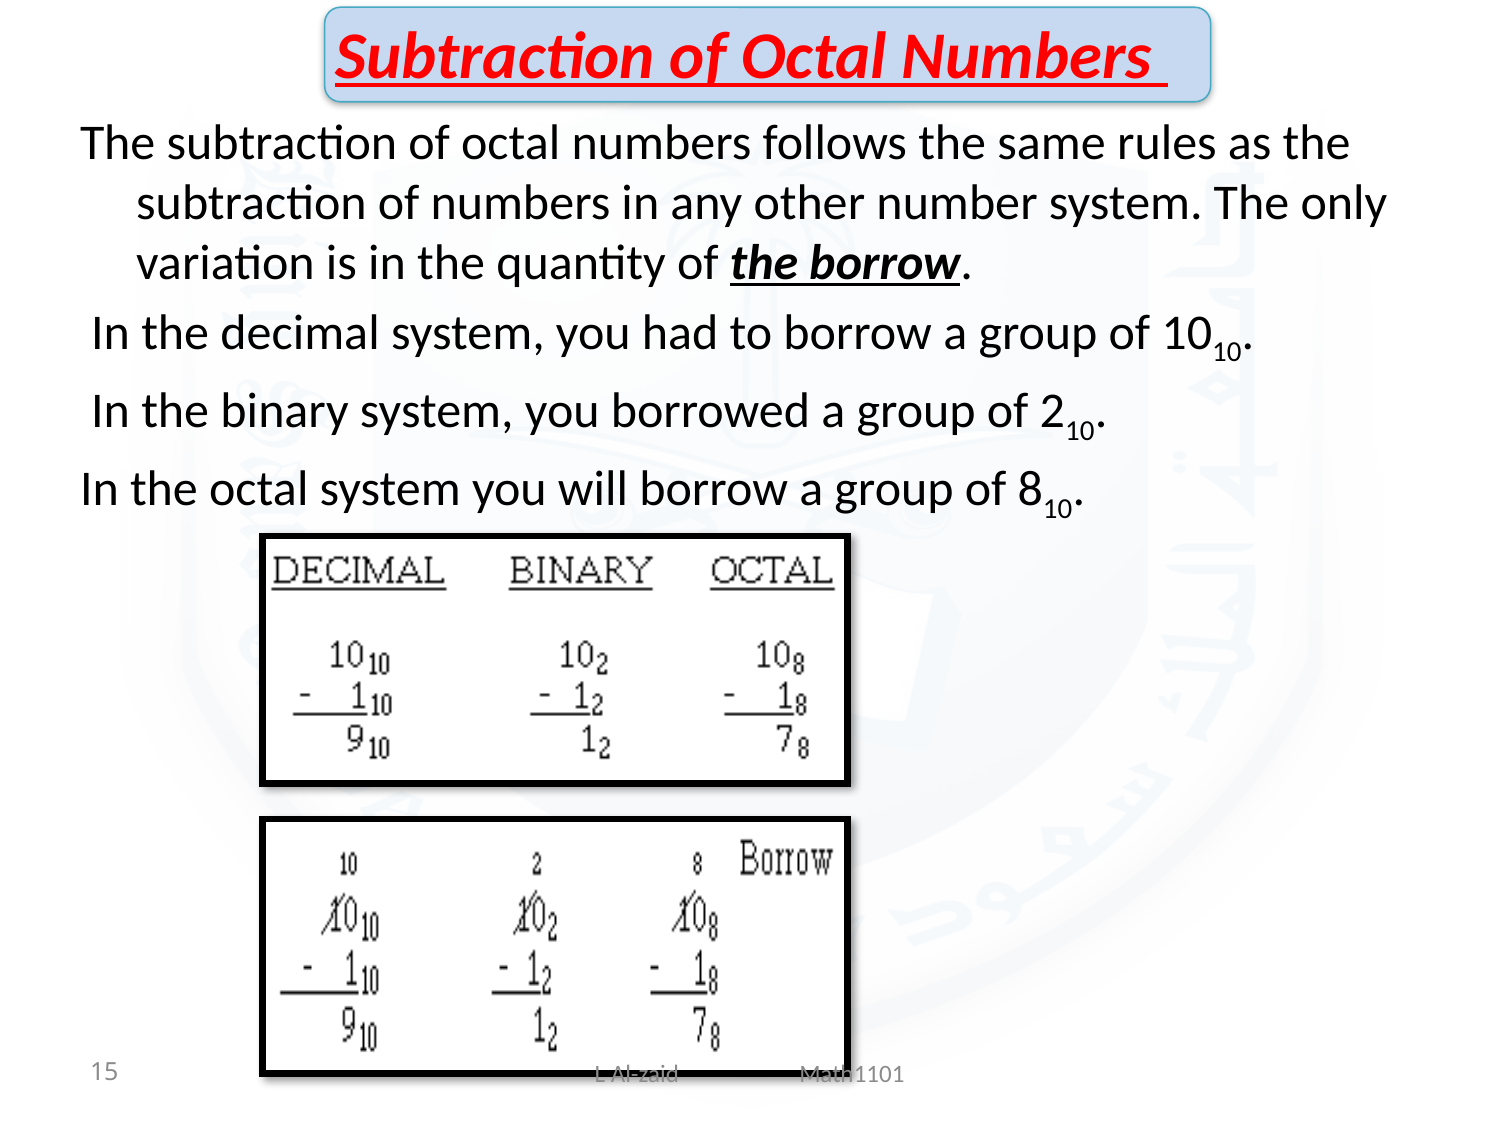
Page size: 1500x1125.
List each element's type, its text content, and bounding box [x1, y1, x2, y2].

picture [265, 538, 845, 781]
list The subtraction of octal numbers follows the same rules as the subtraction of numbers in any other number system. The only variation is in the quantity of the borrow. In the decimal system, you had to borrow a group of 1010. In the binary system, you borrowed a group of 210. In the octal system you will borrow a group of 810. [64, 101, 1437, 1000]
title Subtraction of Octal Numbers [76, 0, 1427, 101]
slide_number 15 [75, 1042, 425, 1103]
picture [265, 822, 845, 1071]
footer L Al-zaid Math1101 [512, 1042, 988, 1103]
